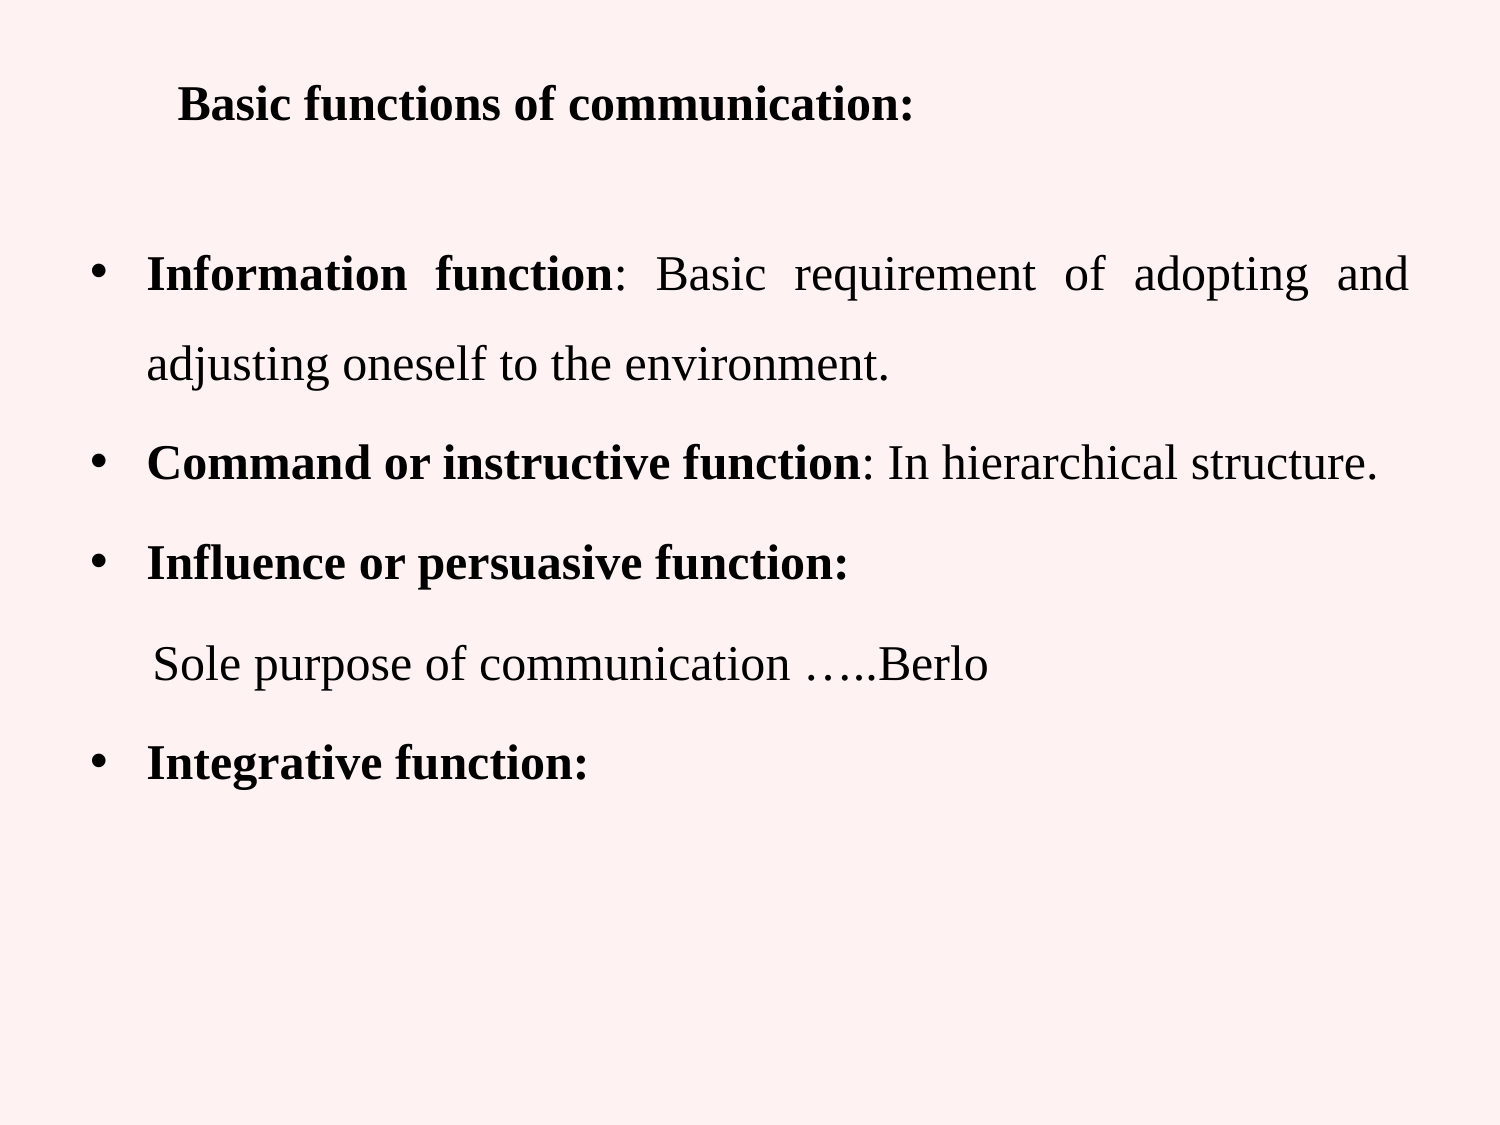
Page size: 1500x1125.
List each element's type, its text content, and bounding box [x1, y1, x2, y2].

list Basic functions of communication: Information function: Basic requirement of adopting and adjusting oneself to the environment. Command or instructive function: In hierarchical structure. Influence or persuasive function: Sole purpose of communication …..Berlo Integrative function: [75, 62, 1425, 1005]
